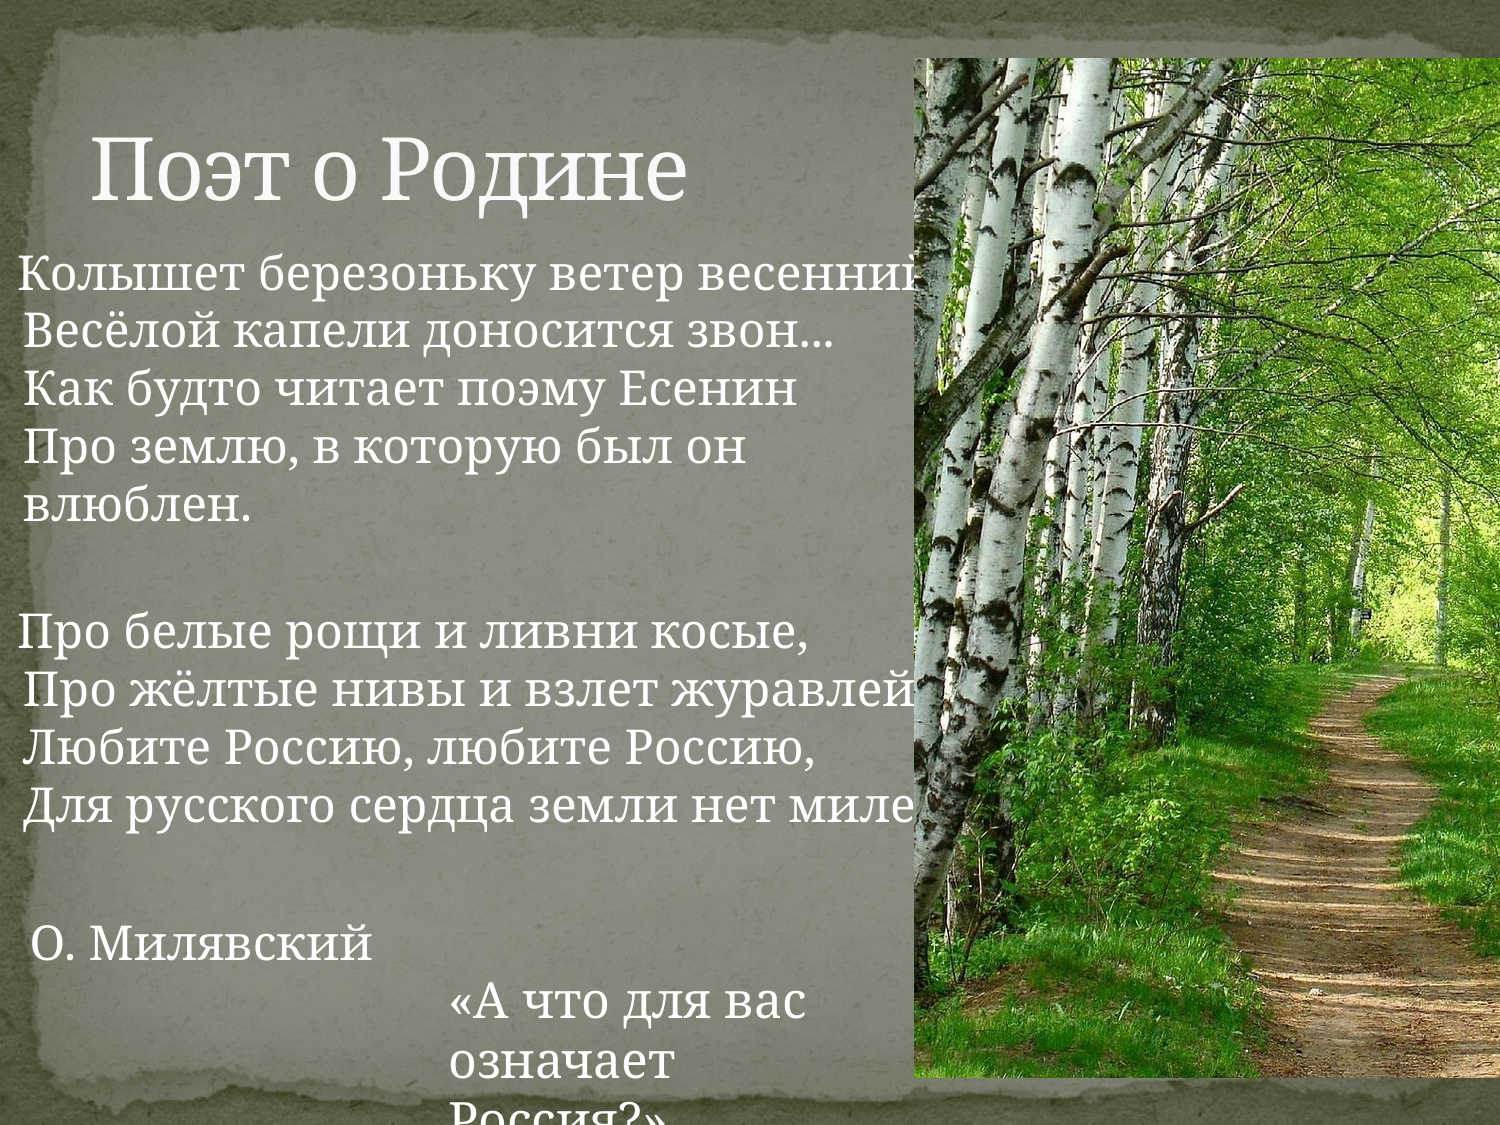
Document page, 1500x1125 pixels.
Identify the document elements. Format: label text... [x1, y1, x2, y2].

list Колышет березоньку ветер весенний, Весёлой капели доносится звон... Как будто читает поэму Есенин Про землю, в которую был он влюблен. Про белые рощи и ливни косые, Про жёлтые нивы и взлет журавлей. Любите Россию, любите Россию, Для русского сердца земли нет милей. О. Милявский [0, 234, 903, 985]
picture [914, 58, 1500, 1078]
title Поэт о Родине [74, 24, 1425, 225]
text_box «А что для вас означает Россия?» [433, 960, 891, 1125]
